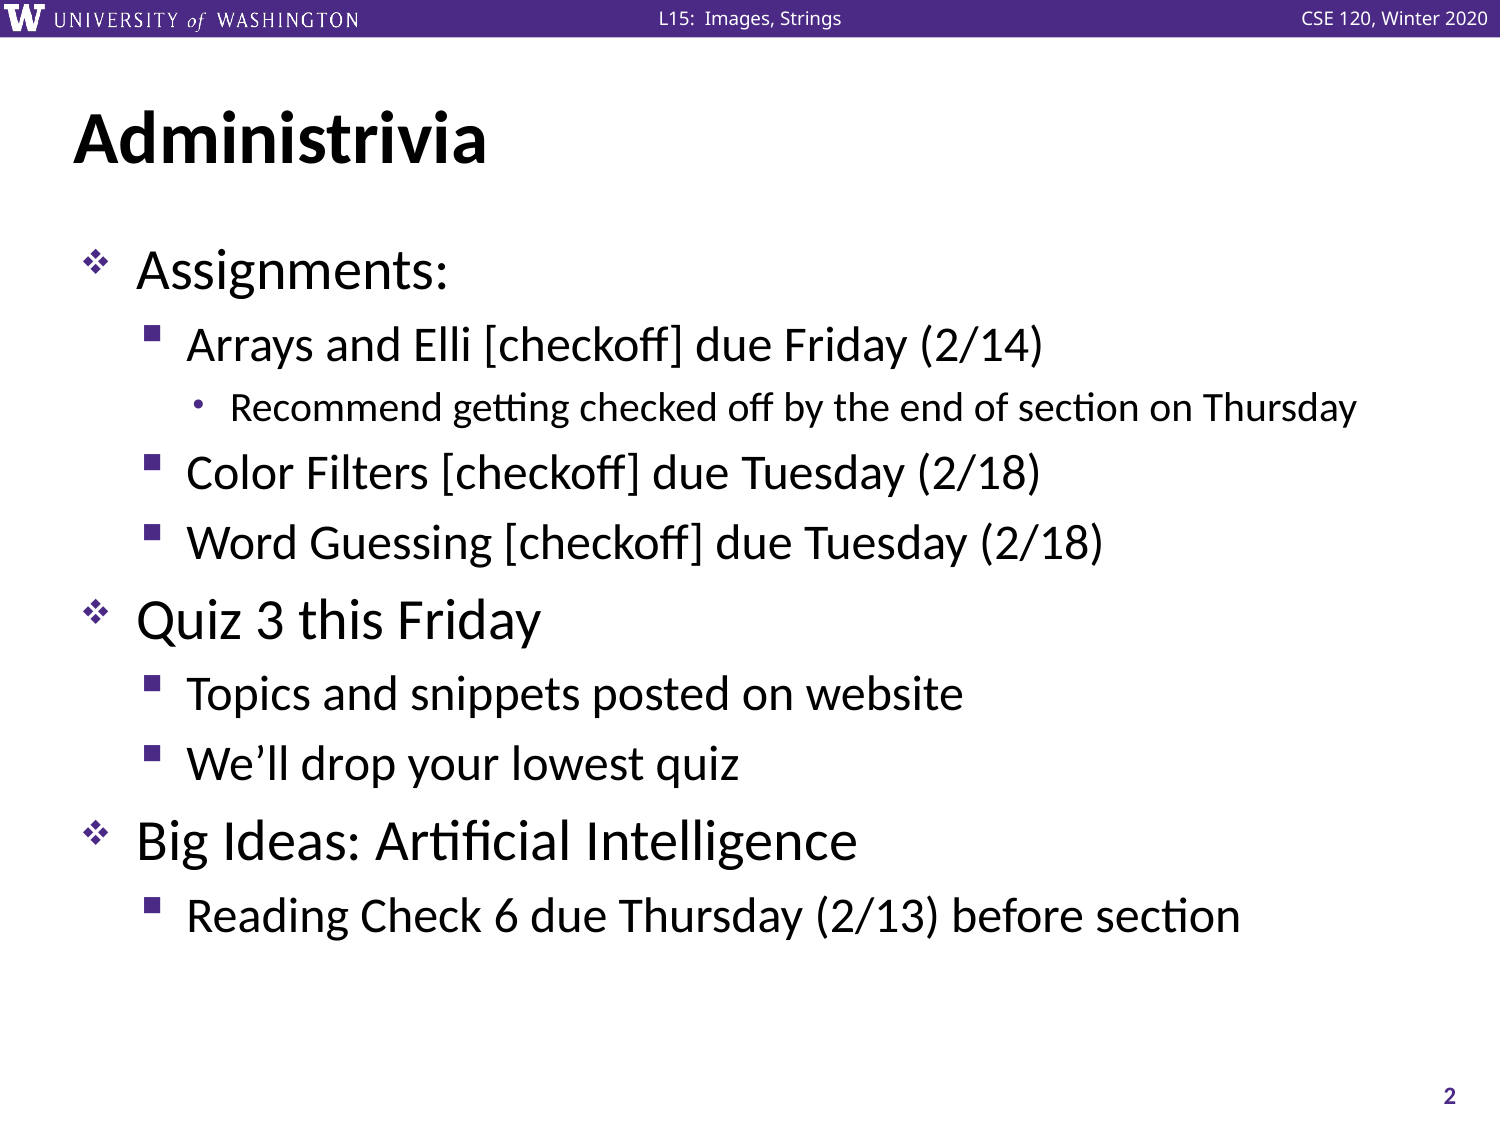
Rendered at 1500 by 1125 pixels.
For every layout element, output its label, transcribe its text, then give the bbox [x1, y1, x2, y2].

picture [4, 4, 358, 32]
slide_number 2 [1400, 1065, 1500, 1125]
title Administrivia [58, 71, 1438, 197]
list Assignments: Arrays and Elli [checkoff] due Friday (2/14) Recommend getting checked off by the end of section on Thursday Color Filters [checkoff] due Tuesday (2/18) Word Guessing [checkoff] due Tuesday (2/18) Quiz 3 this Friday Topics and snippets posted on website We’ll drop your lowest quiz Big Ideas: Artificial Intelligence Reading Check 6 due Thursday (2/13) before section [64, 223, 1438, 1040]
